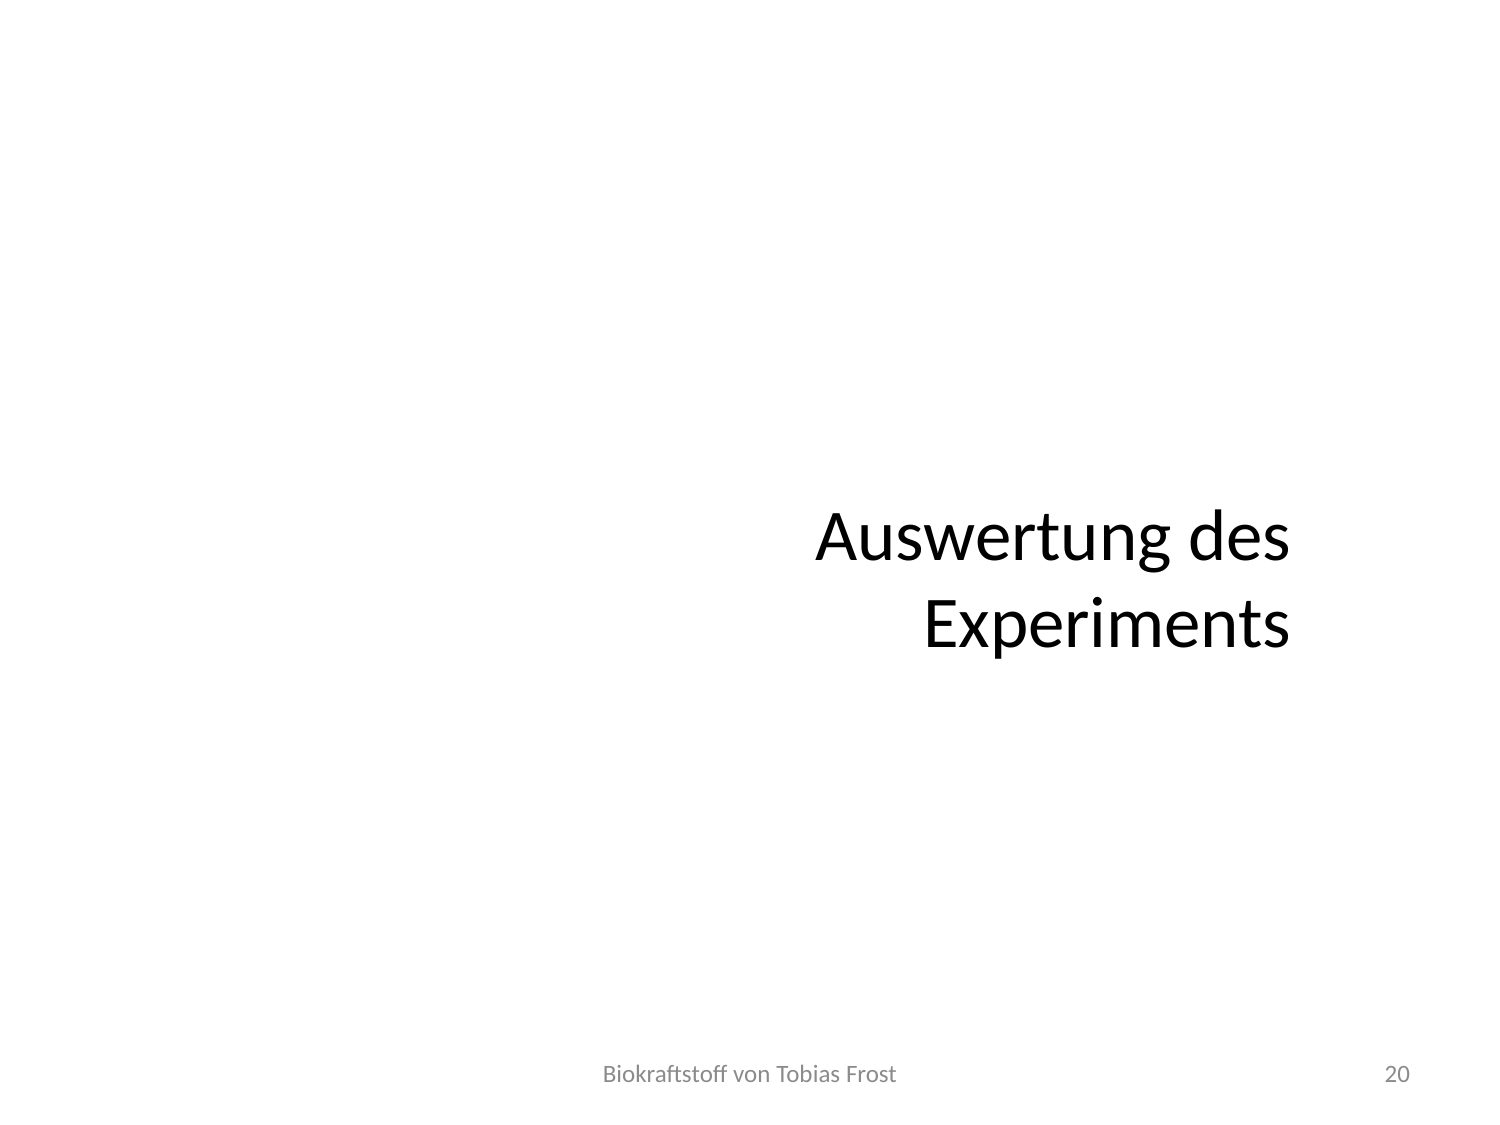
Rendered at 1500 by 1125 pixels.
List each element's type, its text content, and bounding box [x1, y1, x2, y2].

slide_number 20 [1074, 1042, 1425, 1103]
list Auswertung des Experiments [549, 479, 1307, 747]
footer Biokraftstoff von Tobias Frost [512, 1042, 988, 1103]
